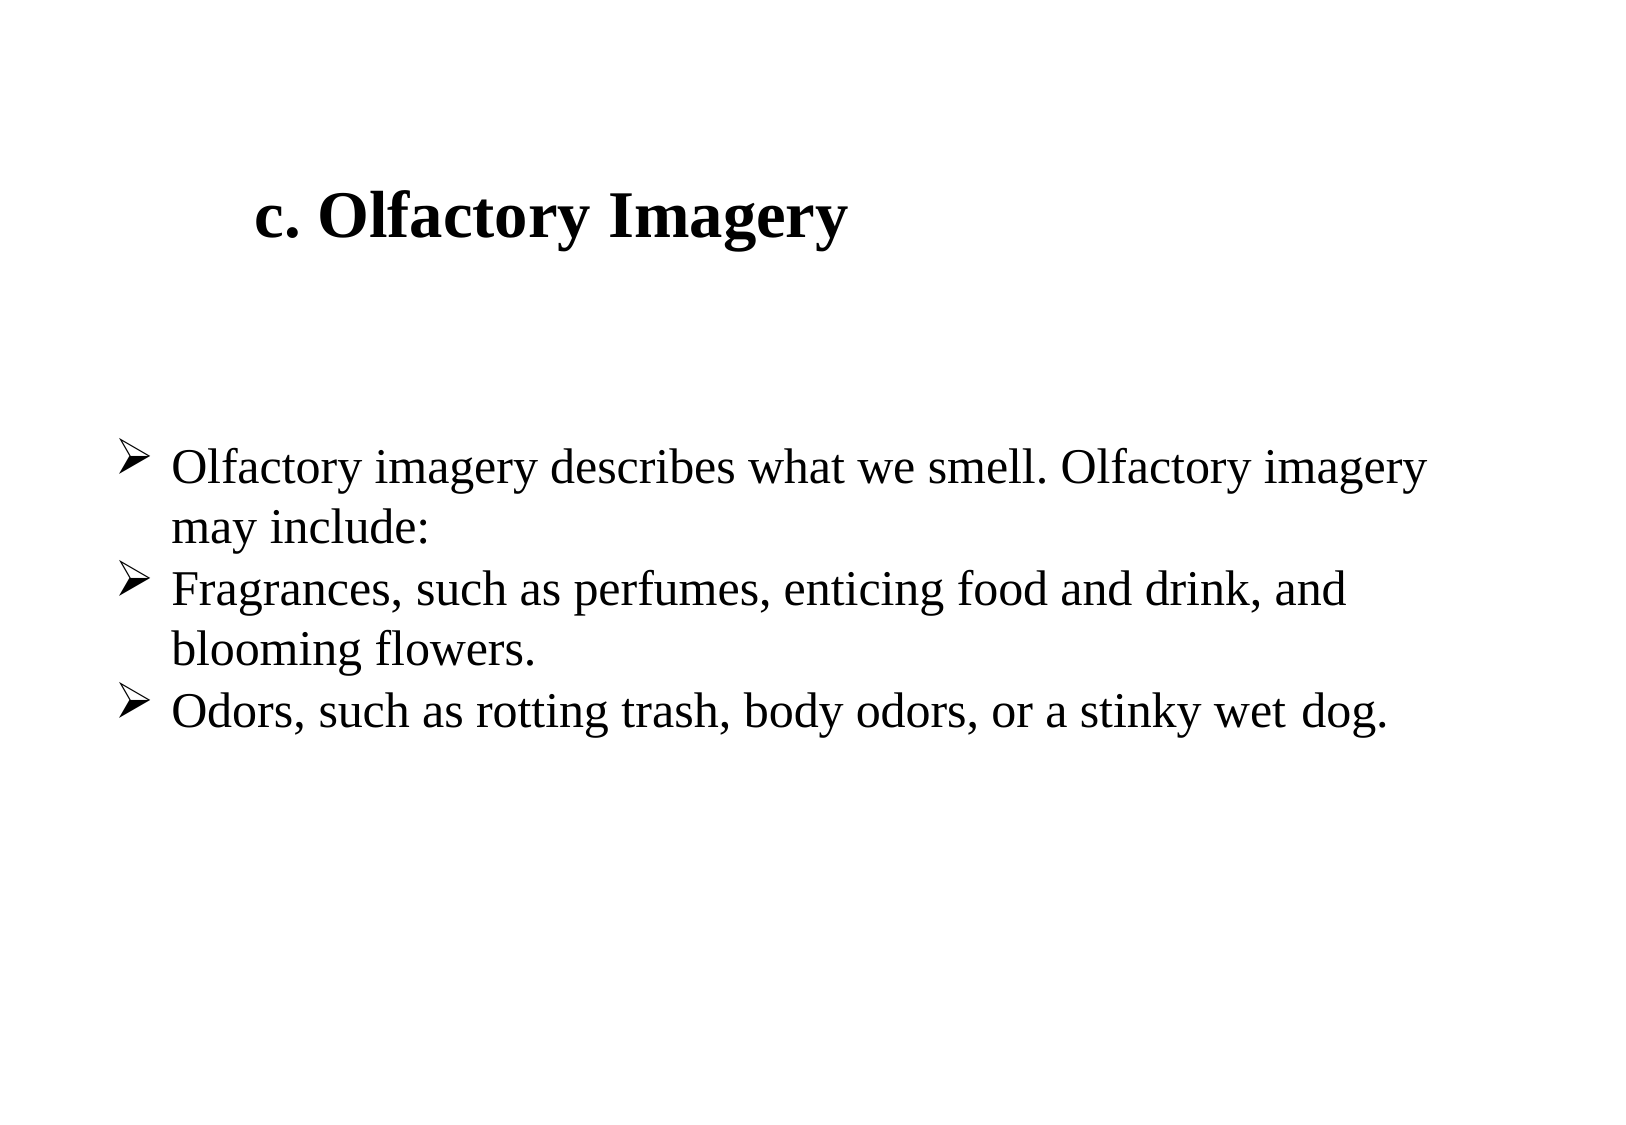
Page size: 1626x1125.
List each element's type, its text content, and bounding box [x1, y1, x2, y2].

text_box Olfactory imagery describes what we smell. Olfactory imagery may include: Fragrances, such as perfumes, enticing food and drink, and blooming flowers. Odors, such as rotting trash, body odors, or a stinky wet dog. [112, 431, 1464, 738]
title c. Olfactory Imagery [164, 115, 938, 306]
